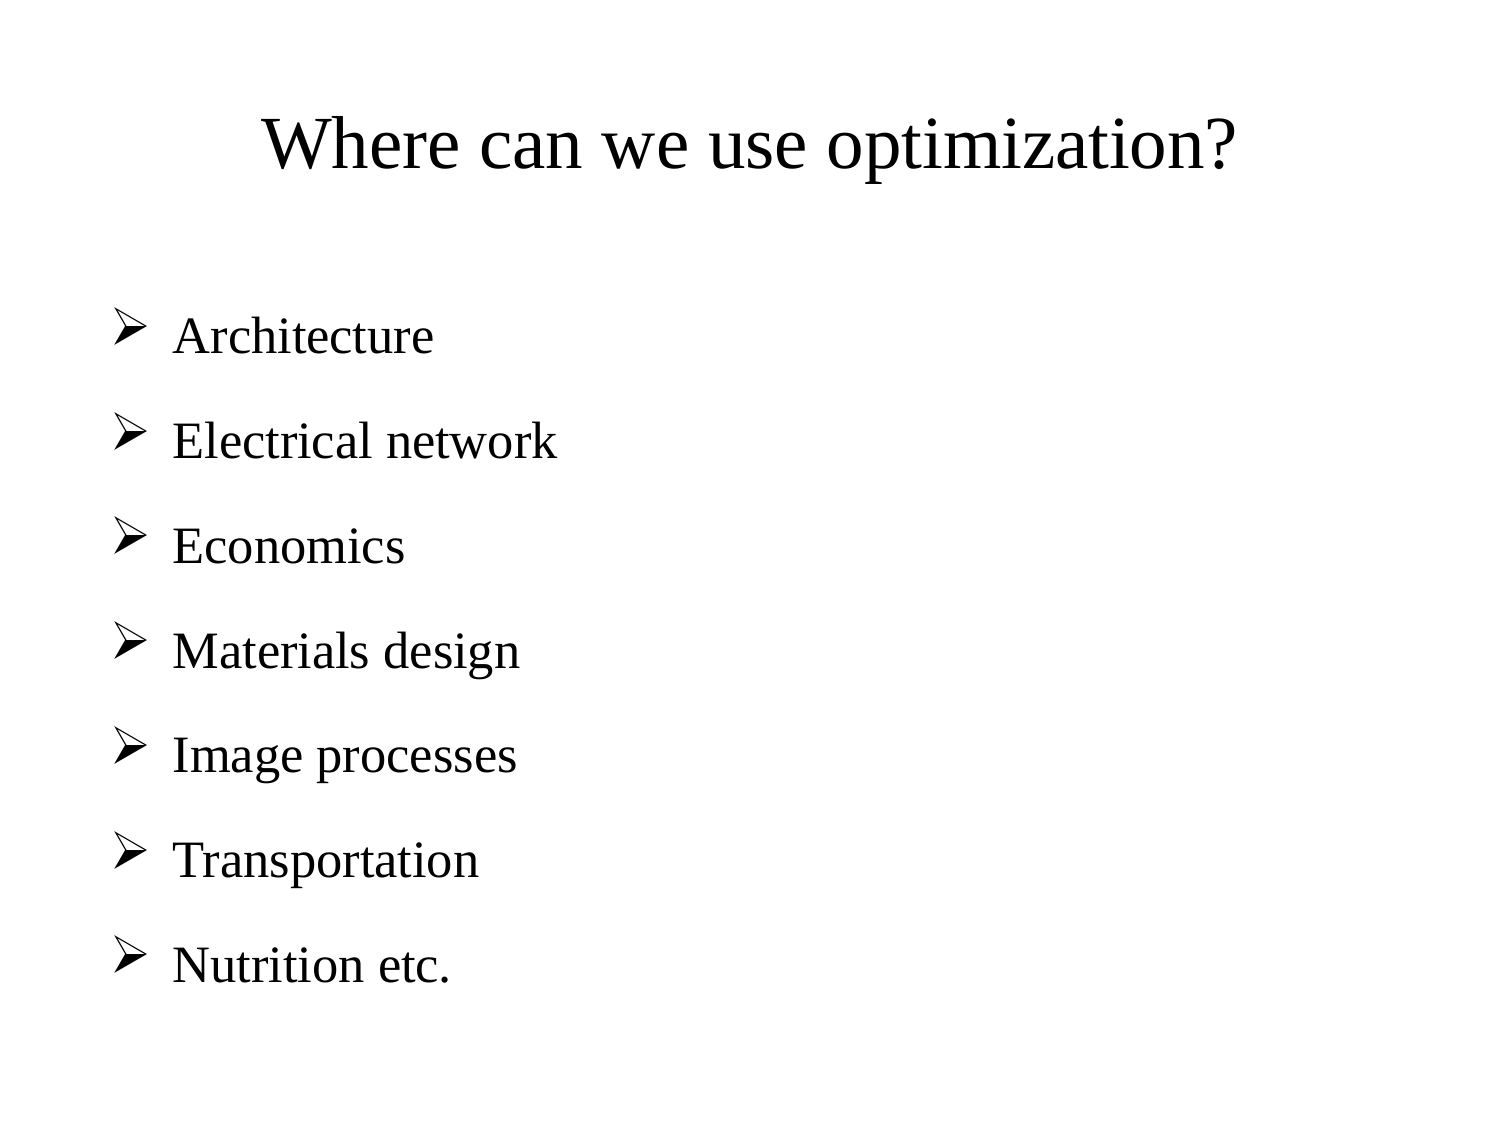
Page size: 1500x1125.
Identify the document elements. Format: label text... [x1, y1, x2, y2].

list Architecture Electrical network Economics Materials design Image processes Transportation Nutrition etc. [75, 262, 1425, 1005]
title Where can we use optimization? [75, 45, 1425, 233]
